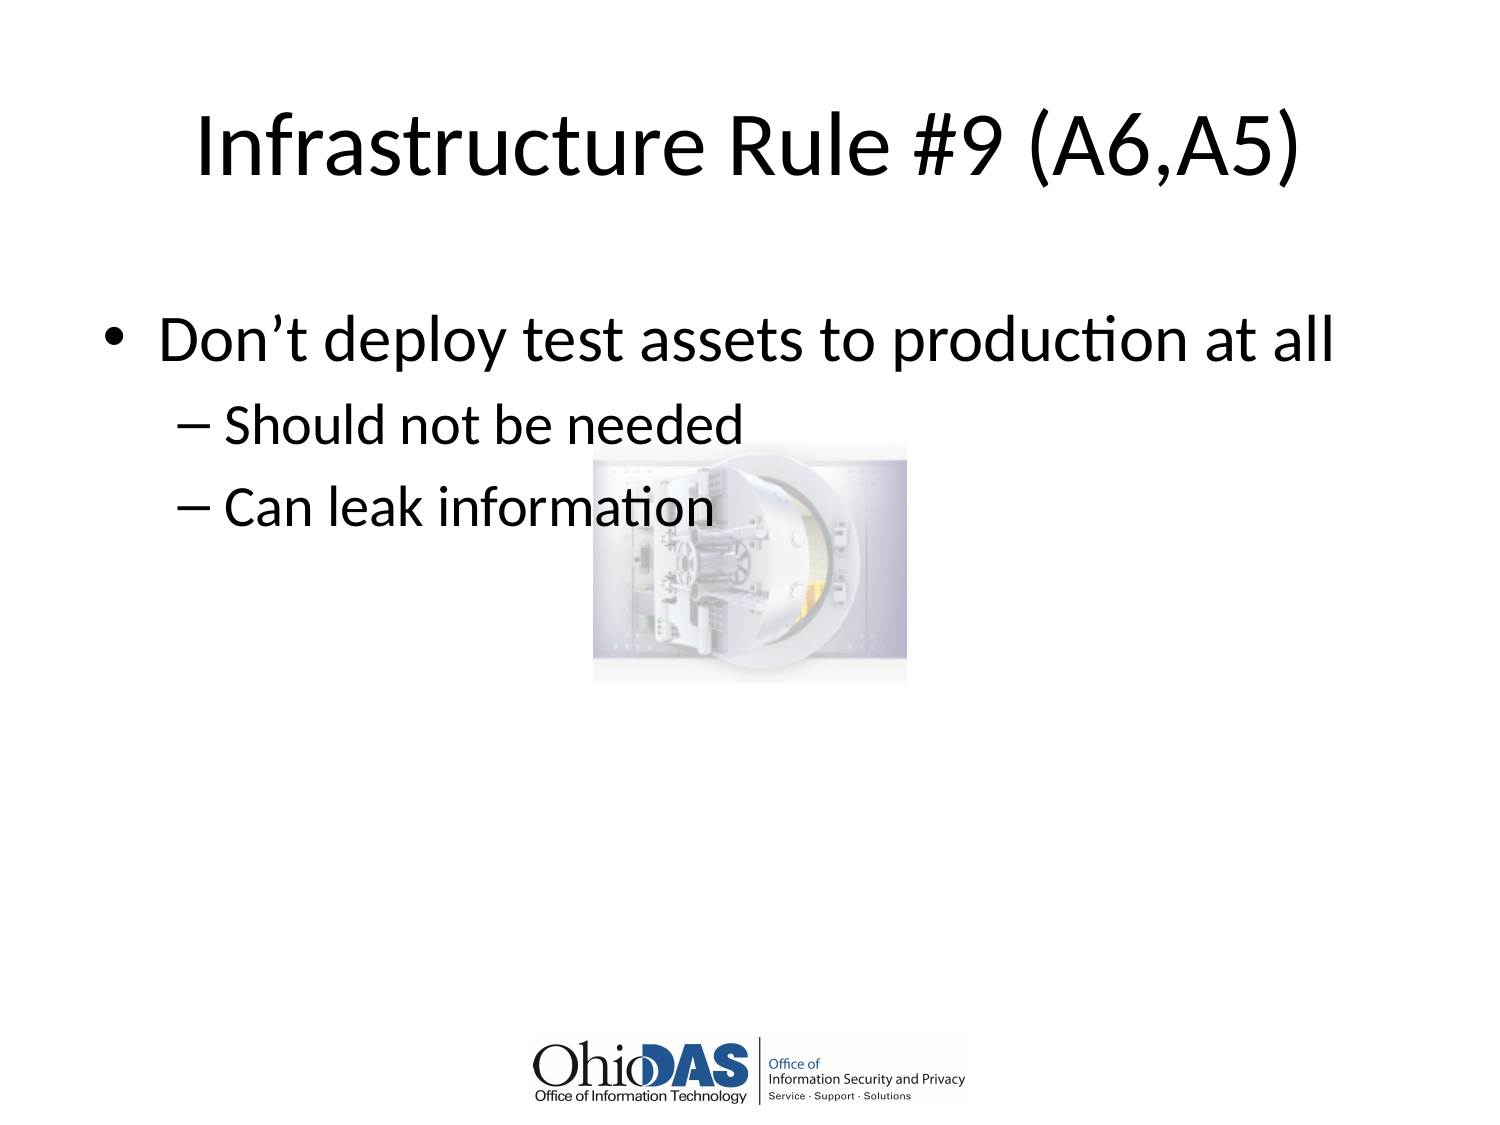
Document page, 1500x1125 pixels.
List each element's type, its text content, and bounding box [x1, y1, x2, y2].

title Infrastructure Rule #9 (A6,A5) [75, 45, 1425, 233]
list Don’t deploy test assets to production at all Should not be needed Can leak information [87, 287, 1425, 1013]
picture [533, 1037, 969, 1105]
